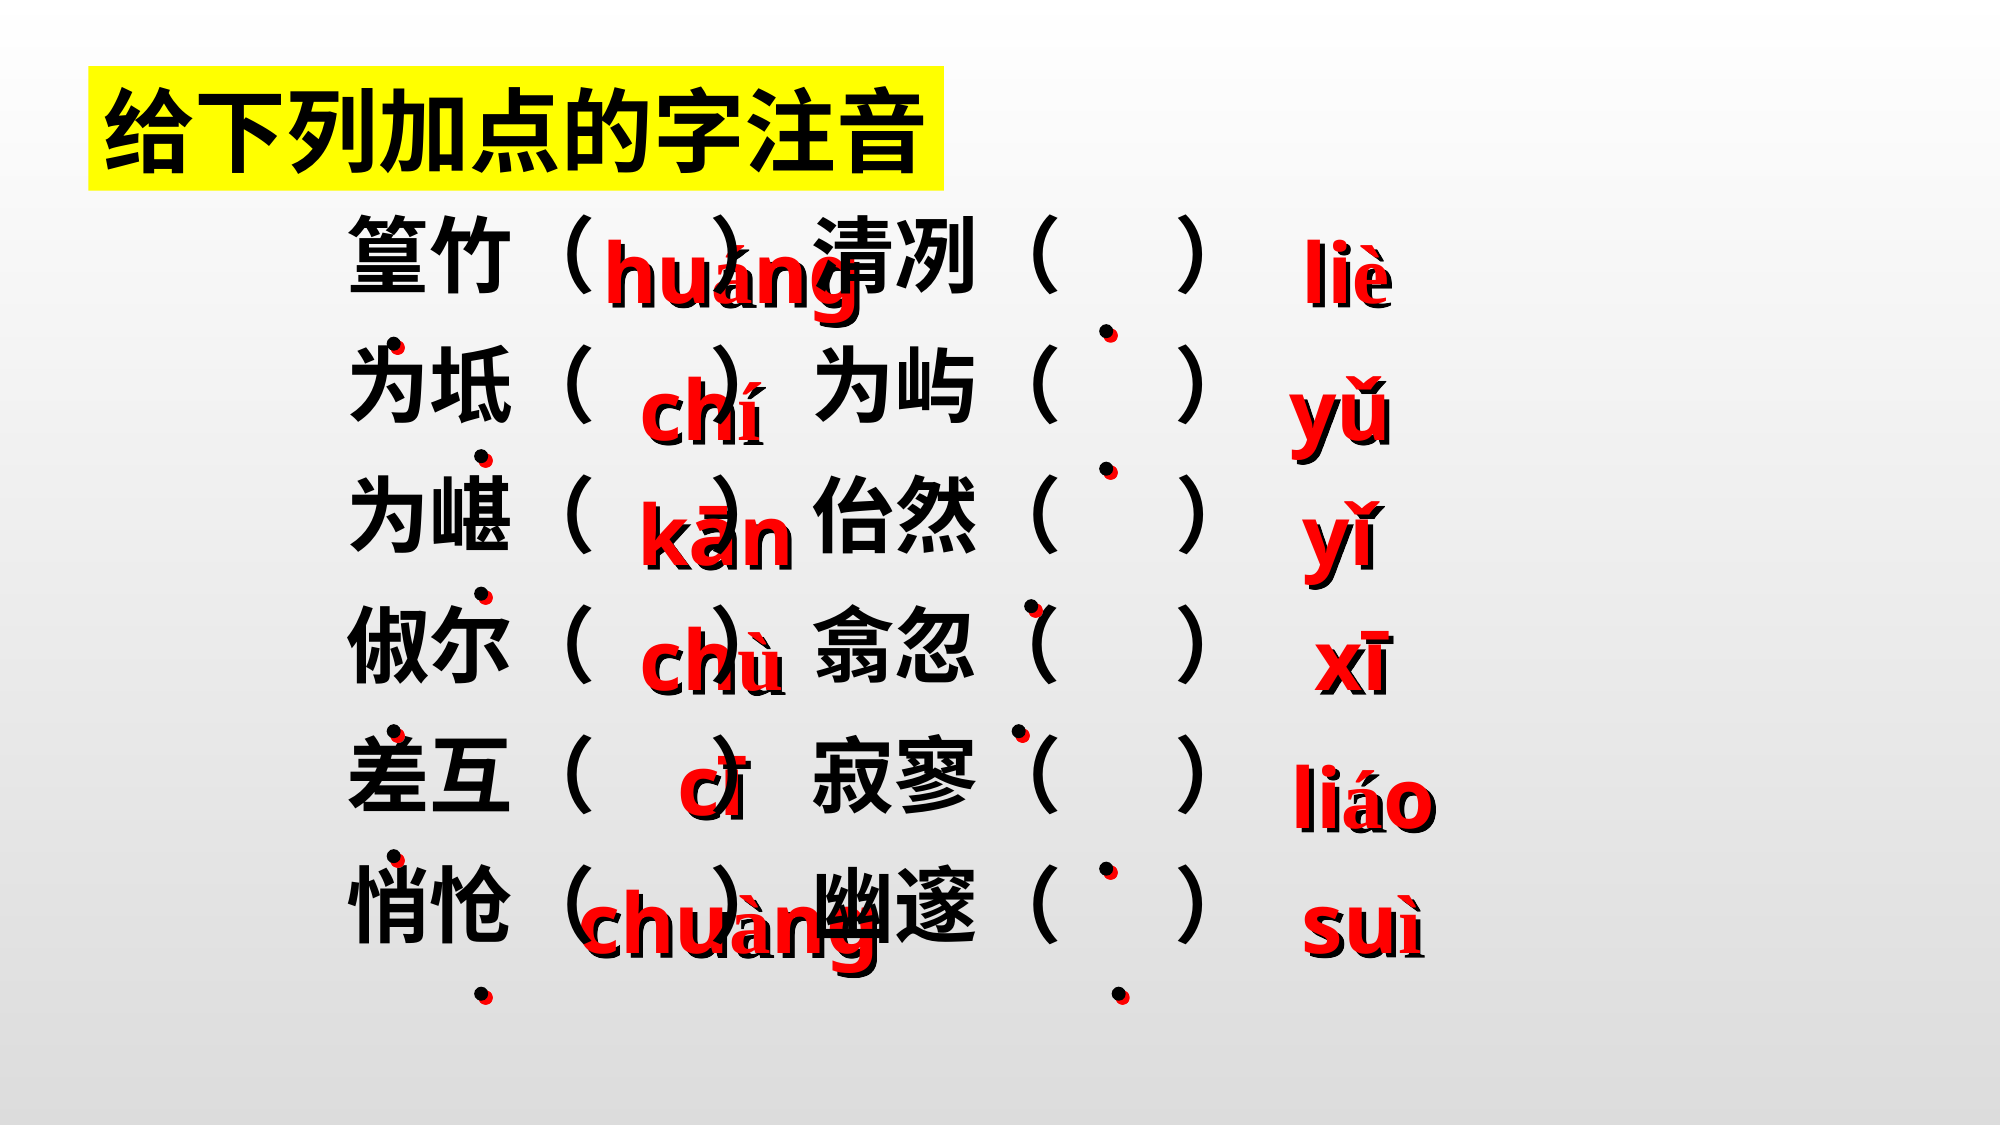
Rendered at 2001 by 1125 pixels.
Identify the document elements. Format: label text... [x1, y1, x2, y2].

text_box 给下列加点的字注音 [88, 66, 331, 191]
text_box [331, 66, 1669, 1000]
